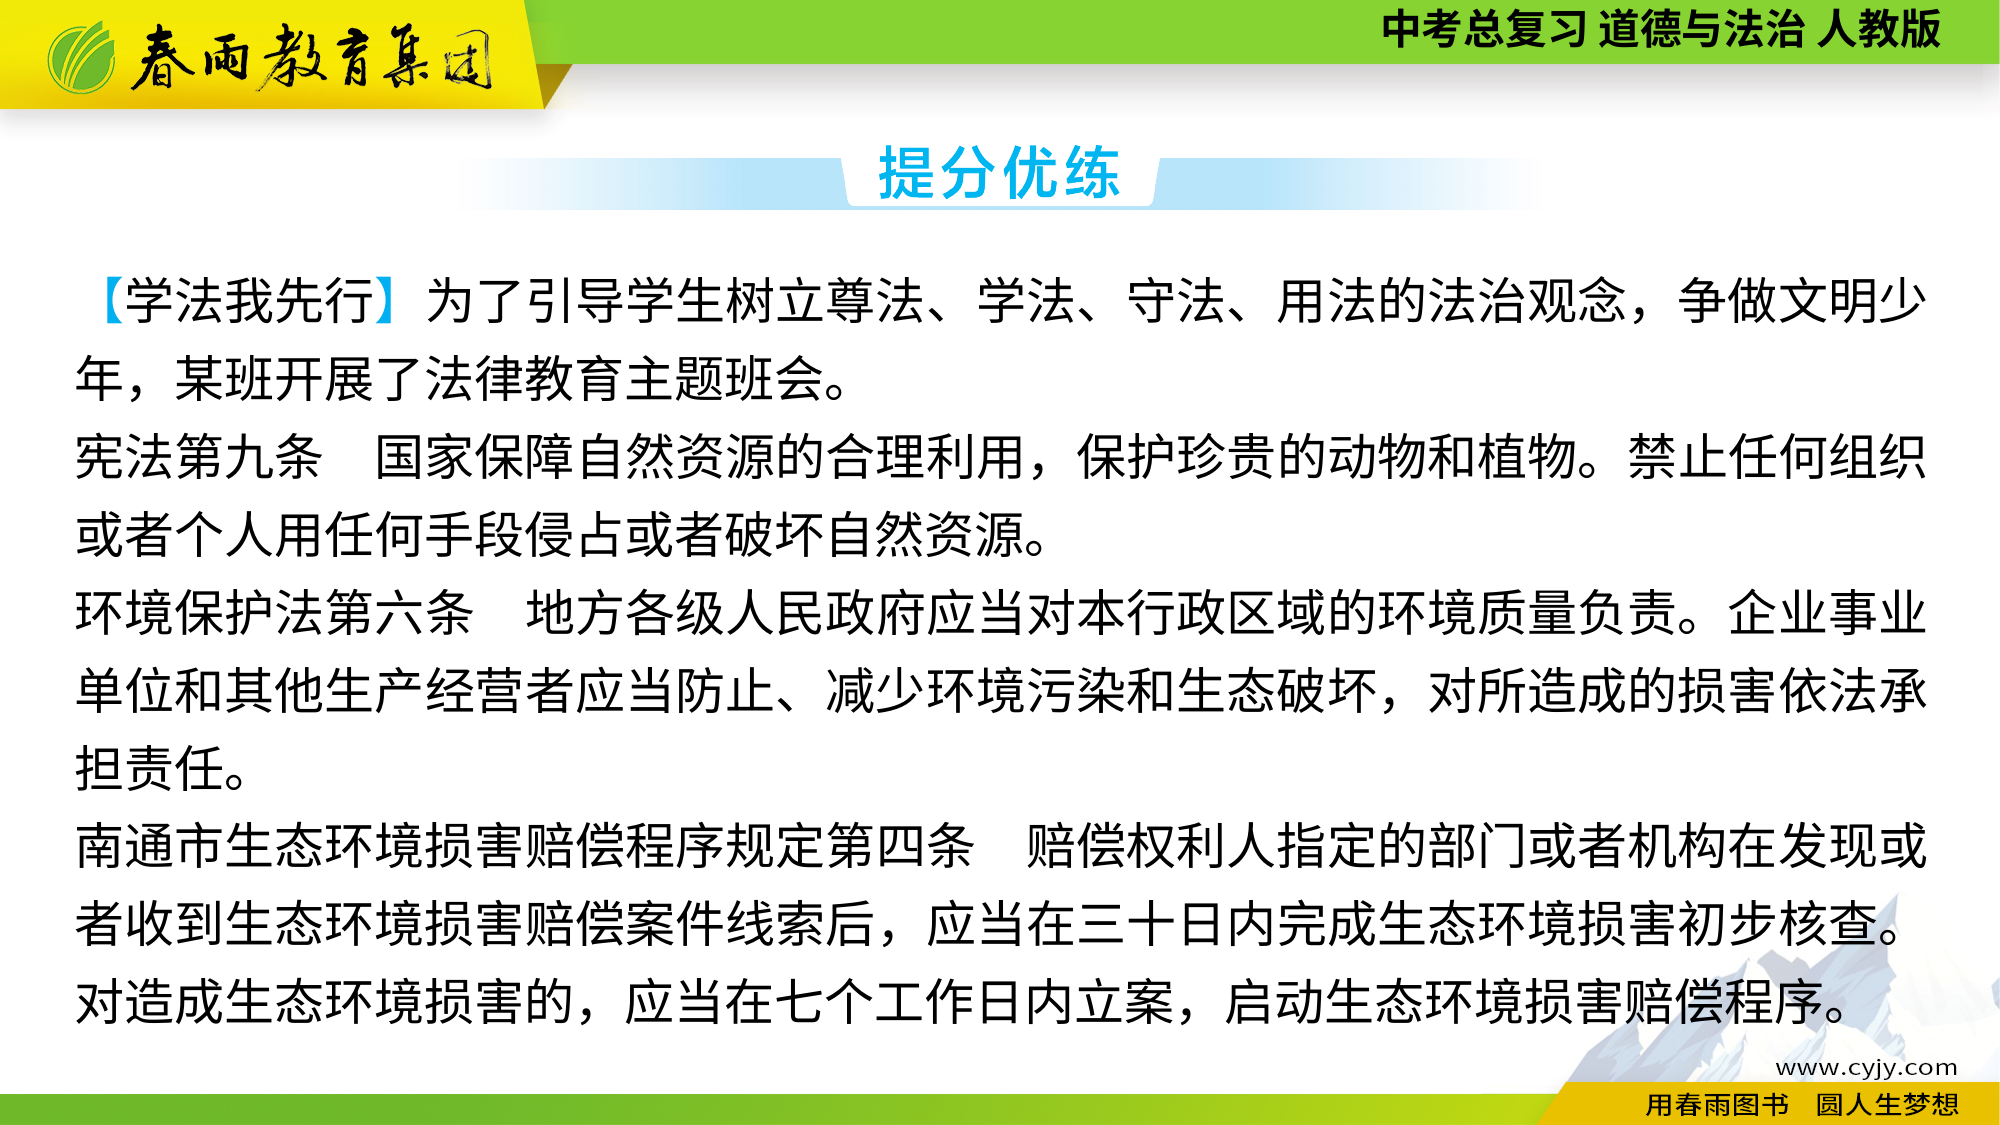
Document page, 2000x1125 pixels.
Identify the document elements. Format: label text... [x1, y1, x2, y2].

list 【学法我先行】为了引导学生树立尊法、学法、守法、用法的法治观念，争做文明少年，某班开展了法律教育主题班会。 宪法第九条 国家保障自然资源的合理利用，保护珍贵的动物和植物。禁止任何组织或者个人用任何手段侵占或者破坏自然资源。 环境保护法第六条 地方各级人民政府应当对本行政区域的环境质量负责。企业事业单位和其他生产经营者应当防止、减少环境污染和生态破坏，对所造成的损害依法承担责任。 南通市生态环境损害赔偿程序规定第四条 赔偿权利人指定的部门或者机构在发现或者收到生态环境损害赔偿案件线索后，应当在三十日内完成生态环境损害初步核查。对造成生态环境损害的，应当在七个工作日内立案，启动生态环境损害赔偿程序。 [59, 243, 1944, 1039]
picture [0, 0, 2000, 1125]
